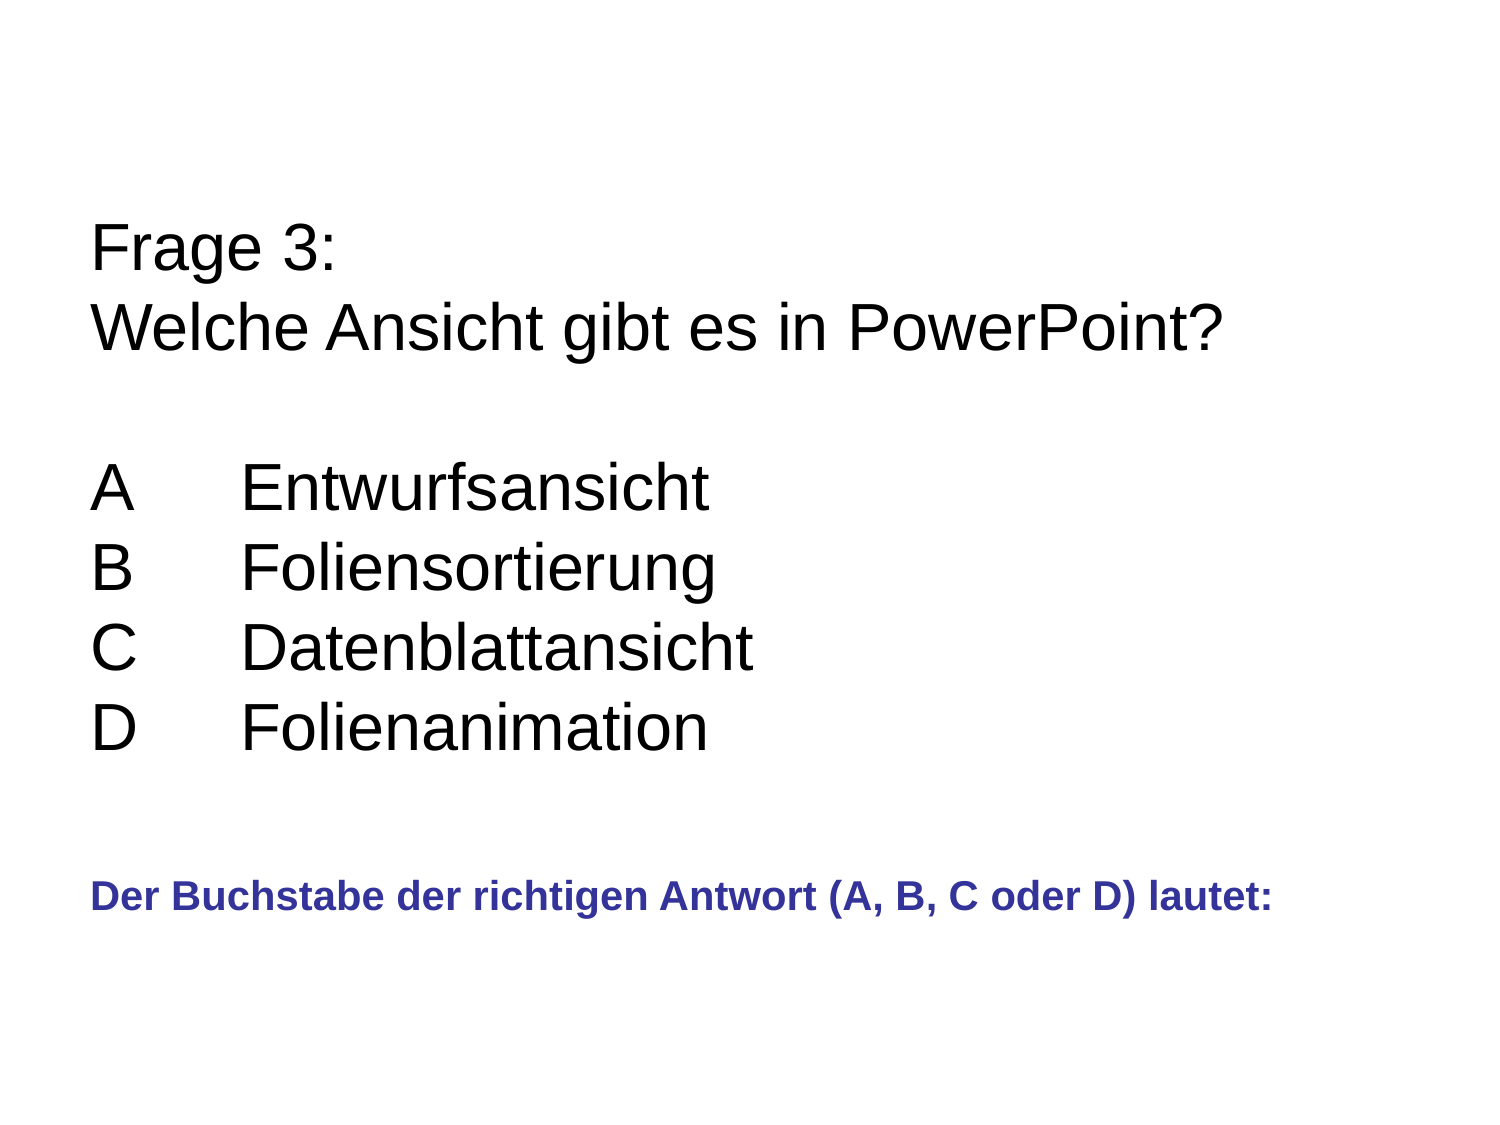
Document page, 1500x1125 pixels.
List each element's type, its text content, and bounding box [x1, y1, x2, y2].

title Frage 3: Welche Ansicht gibt es in PowerPoint? A Entwurfsansicht B Foliensortierung C Datenblattansicht D Folienanimation Der Buchstabe der richtigen Antwort (A, B, C oder D) lautet: [74, 44, 1426, 1083]
